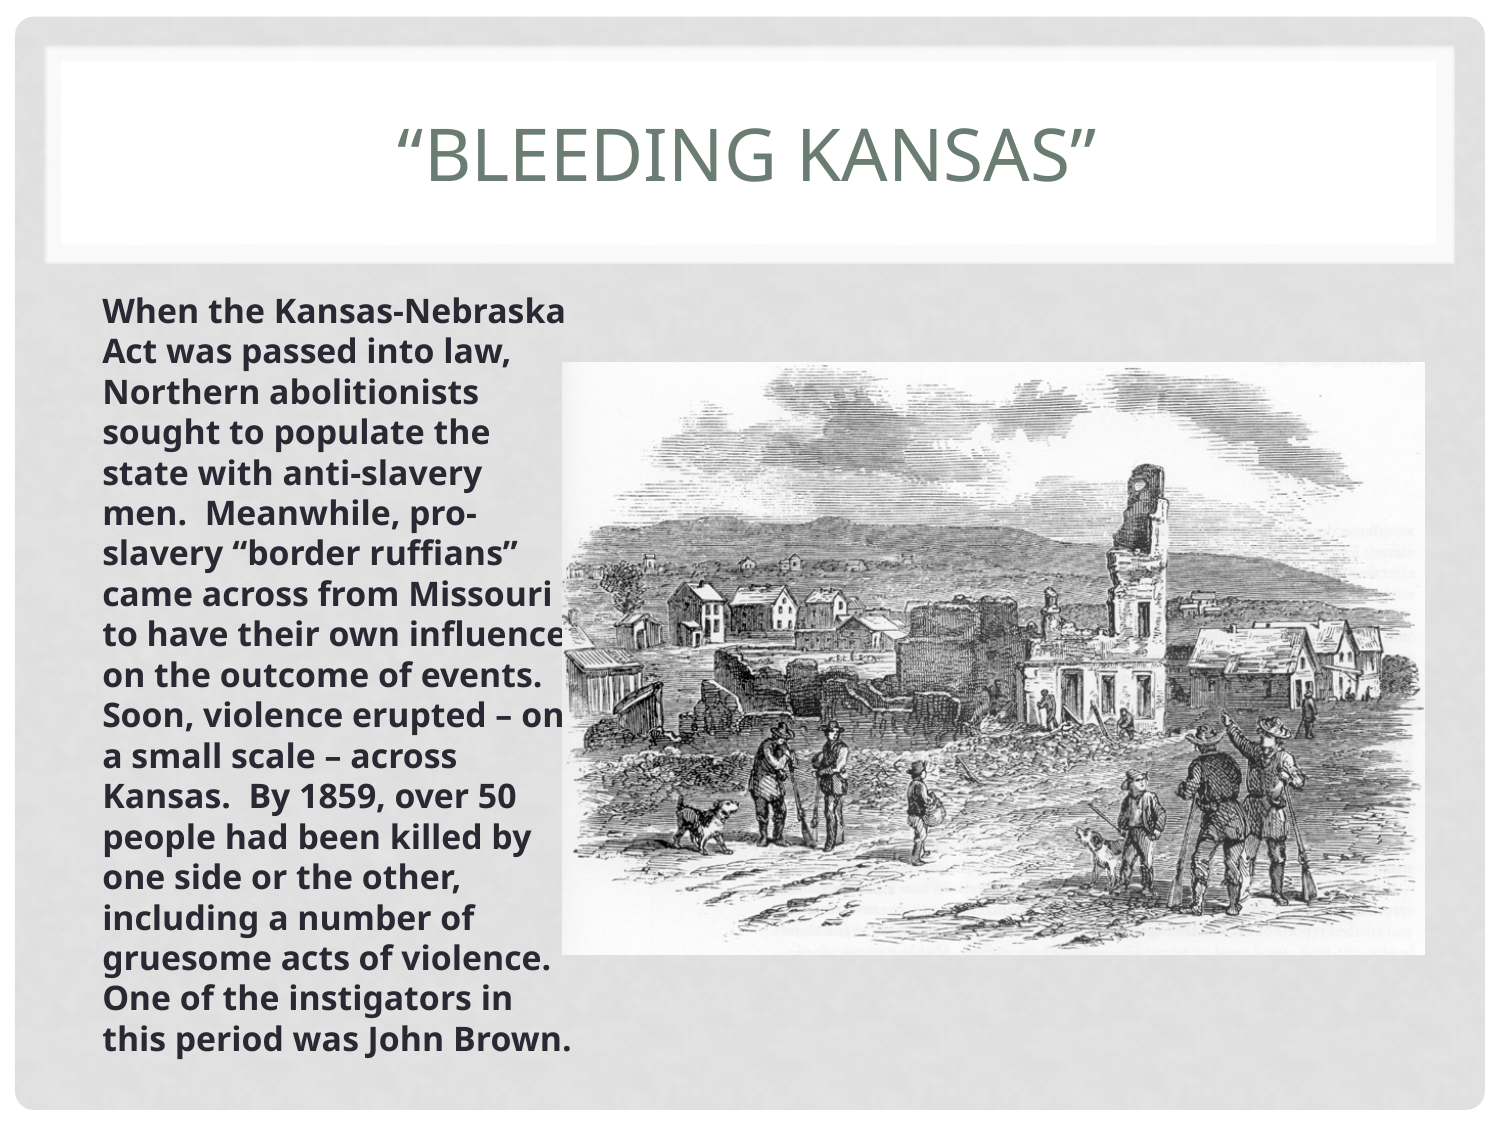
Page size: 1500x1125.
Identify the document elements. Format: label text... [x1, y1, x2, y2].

title “bleeding Kansas” [69, 66, 1425, 238]
list When the Kansas-Nebraska Act was passed into law, Northern abolitionists sought to populate the state with anti-slavery men. Meanwhile, pro-slavery “border ruffians” came across from Missouri to have their own influence on the outcome of events. Soon, violence erupted – on a small scale – across Kansas. By 1859, over 50 people had been killed by one side or the other, including a number of gruesome acts of violence. One of the instigators in this period was John Brown. [69, 281, 588, 1100]
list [562, 362, 1426, 956]
